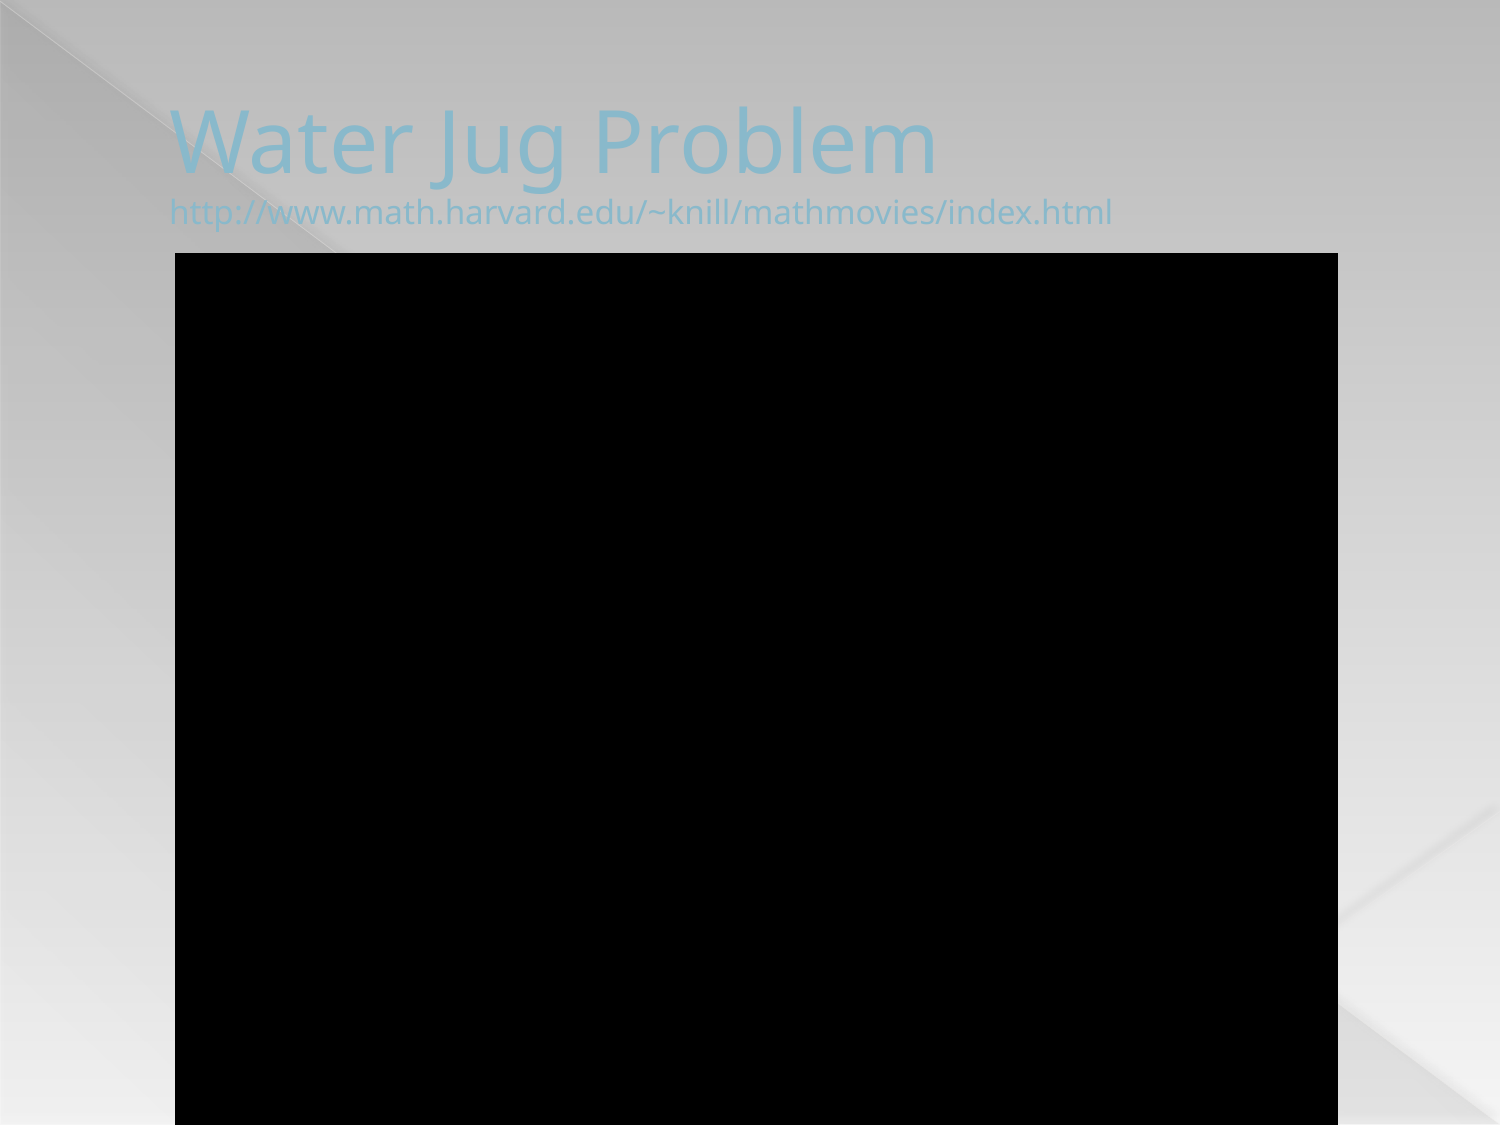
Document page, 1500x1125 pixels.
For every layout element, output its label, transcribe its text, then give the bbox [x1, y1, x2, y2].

title Water Jug Problem http://www.math.harvard.edu/~knill/mathmovies/index.html [75, 43, 1425, 274]
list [174, 252, 1339, 1125]
